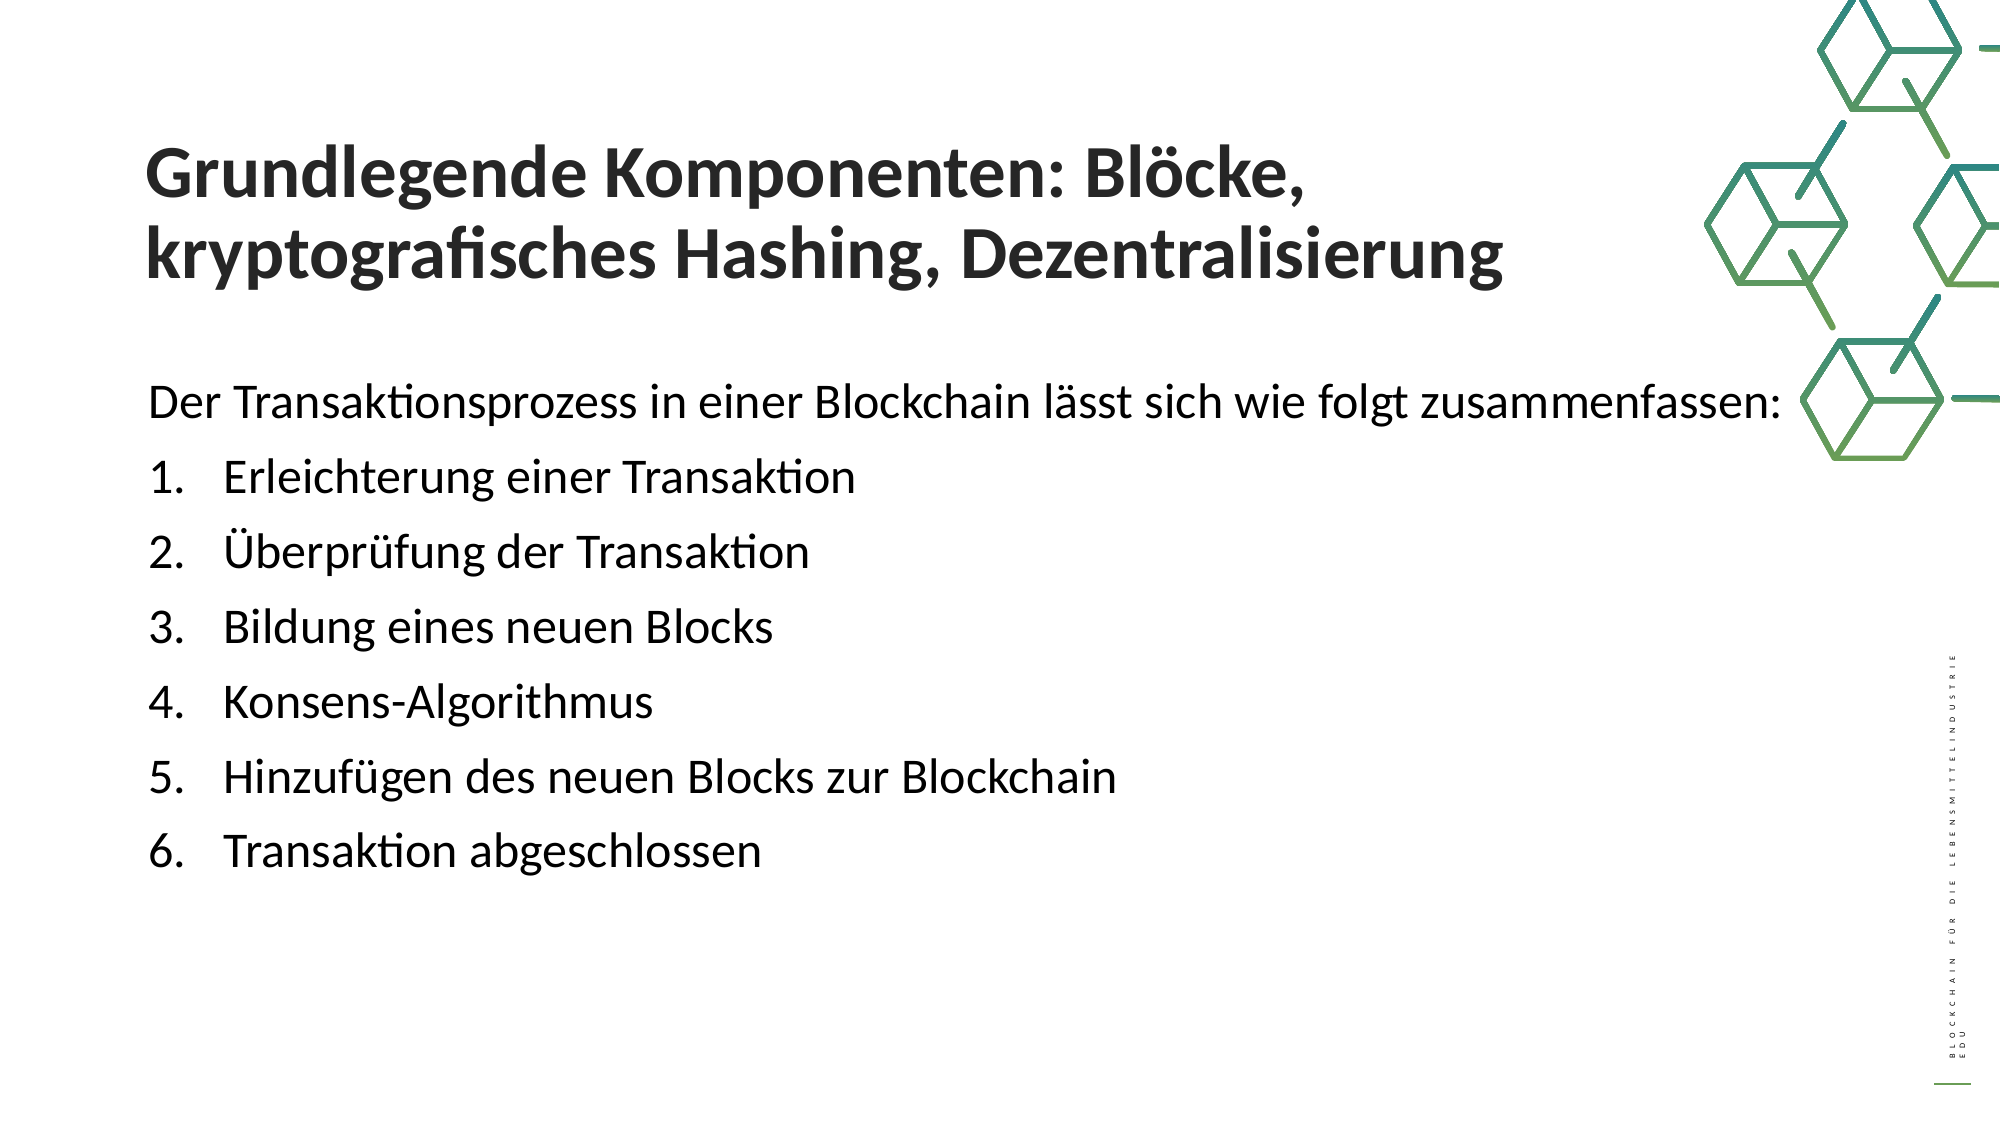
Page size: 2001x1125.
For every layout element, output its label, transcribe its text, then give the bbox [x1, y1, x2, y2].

list Der Transaktionsprozess in einer Blockchain lässt sich wie folgt zusammenfassen: Erleichterung einer Transaktion Überprüfung der Transaktion Bildung eines neuen Blocks Konsens-Algorithmus Hinzufügen des neuen Blocks zur Blockchain Transaktion abgeschlossen [133, 368, 1872, 1000]
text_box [1704, 0, 2000, 461]
list Grundlegende Komponenten: Blöcke, kryptografisches Hashing, Dezentralisierung [130, 124, 1688, 337]
